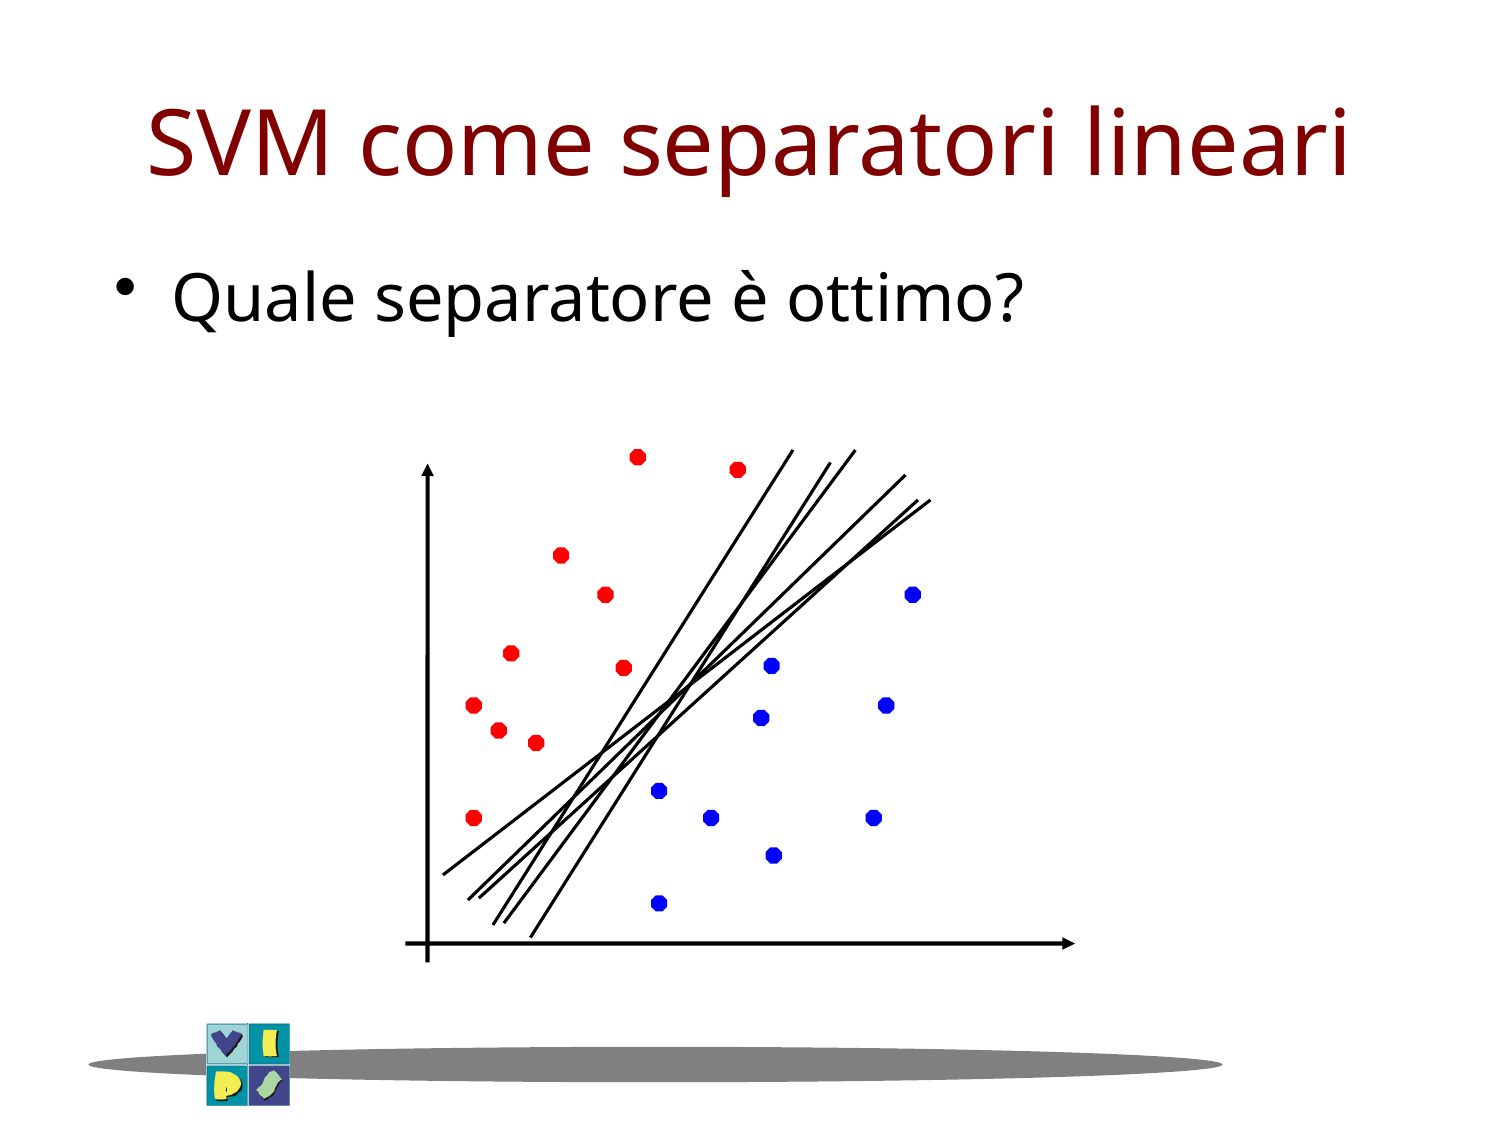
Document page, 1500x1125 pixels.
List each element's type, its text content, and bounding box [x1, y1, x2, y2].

text_box [598, 587, 613, 603]
text_box [616, 660, 632, 676]
text_box [421, 463, 434, 943]
title SVM come separatori lineari [75, 45, 1425, 233]
text_box [651, 783, 667, 799]
text_box [630, 450, 646, 465]
text_box [503, 646, 519, 661]
text_box [905, 587, 921, 603]
text_box [466, 698, 482, 713]
text_box [651, 896, 667, 911]
list Quale separatore è ottimo? [99, 246, 1450, 1072]
text_box [866, 810, 881, 826]
picture [206, 1072, 290, 1106]
text_box [878, 698, 894, 713]
text_box [553, 548, 569, 563]
text_box [766, 848, 782, 863]
text_box [764, 658, 779, 674]
text_box [753, 710, 769, 726]
text_box [466, 810, 482, 826]
text_box [703, 810, 719, 826]
text_box [405, 937, 1075, 950]
text_box [491, 723, 506, 738]
text_box [730, 462, 746, 478]
text_box [528, 735, 544, 751]
